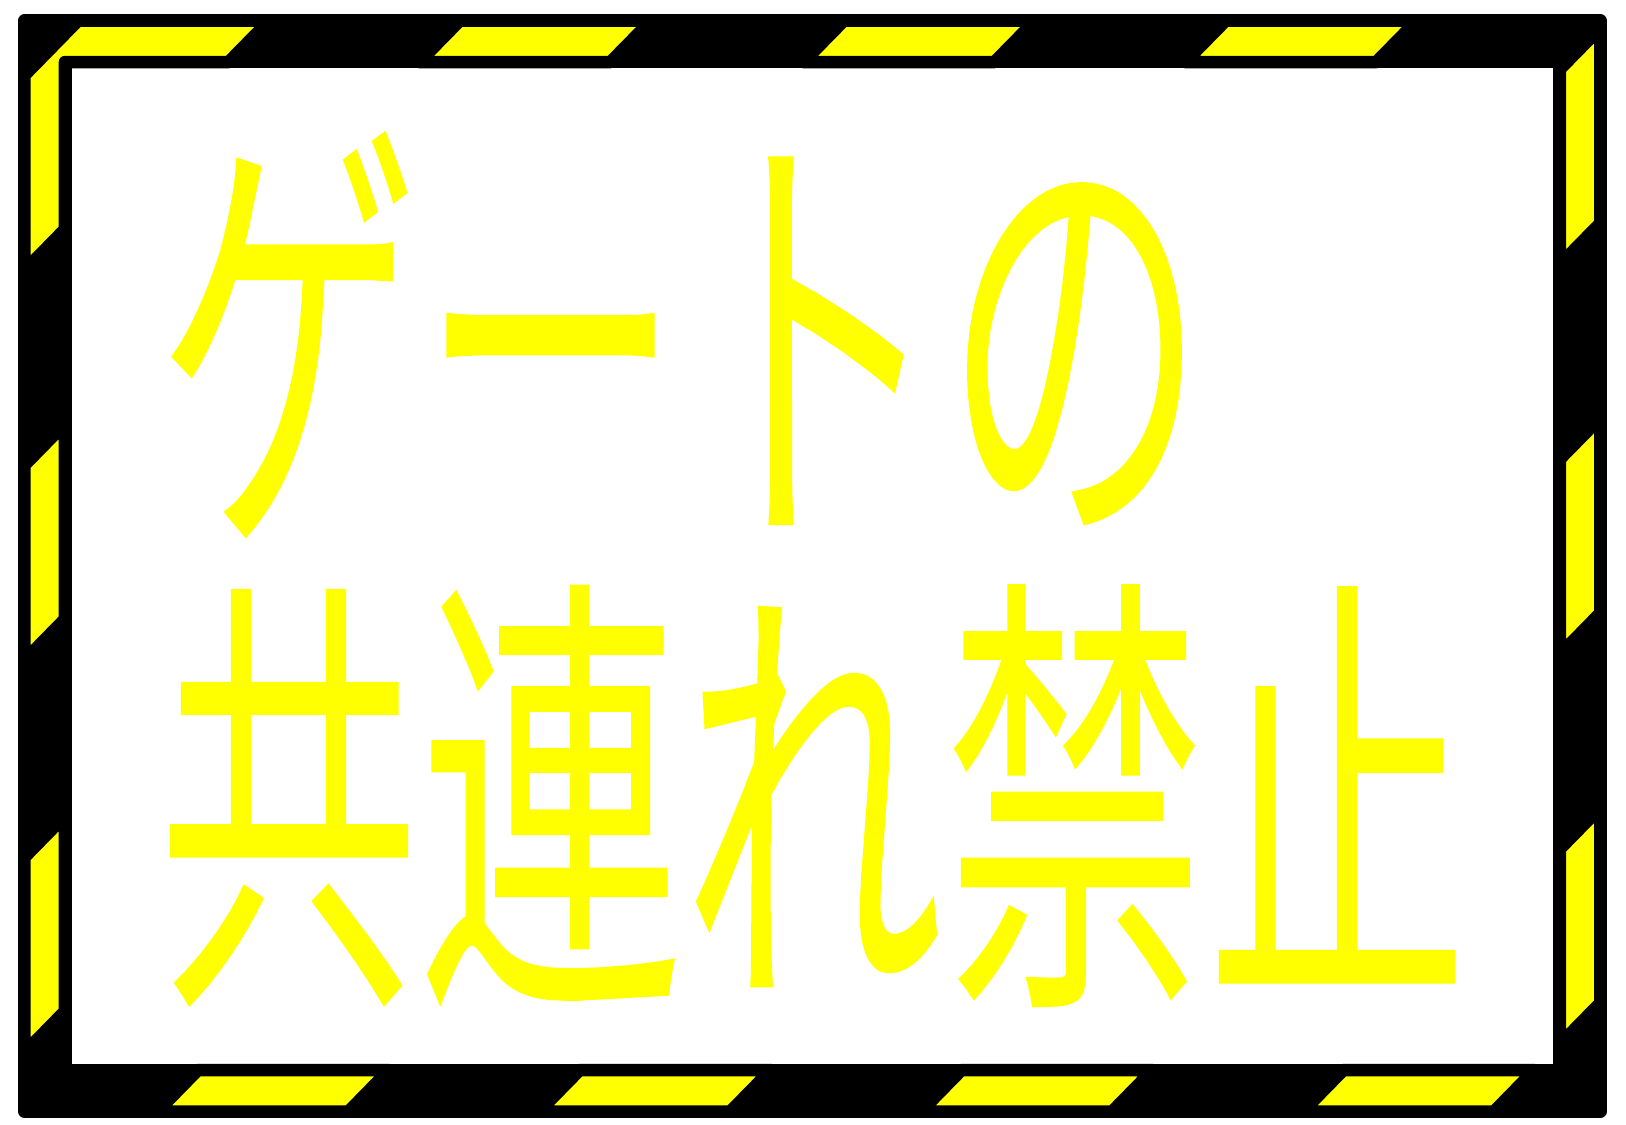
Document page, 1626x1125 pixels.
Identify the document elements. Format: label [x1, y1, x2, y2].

text_box [24, 20, 1601, 1112]
